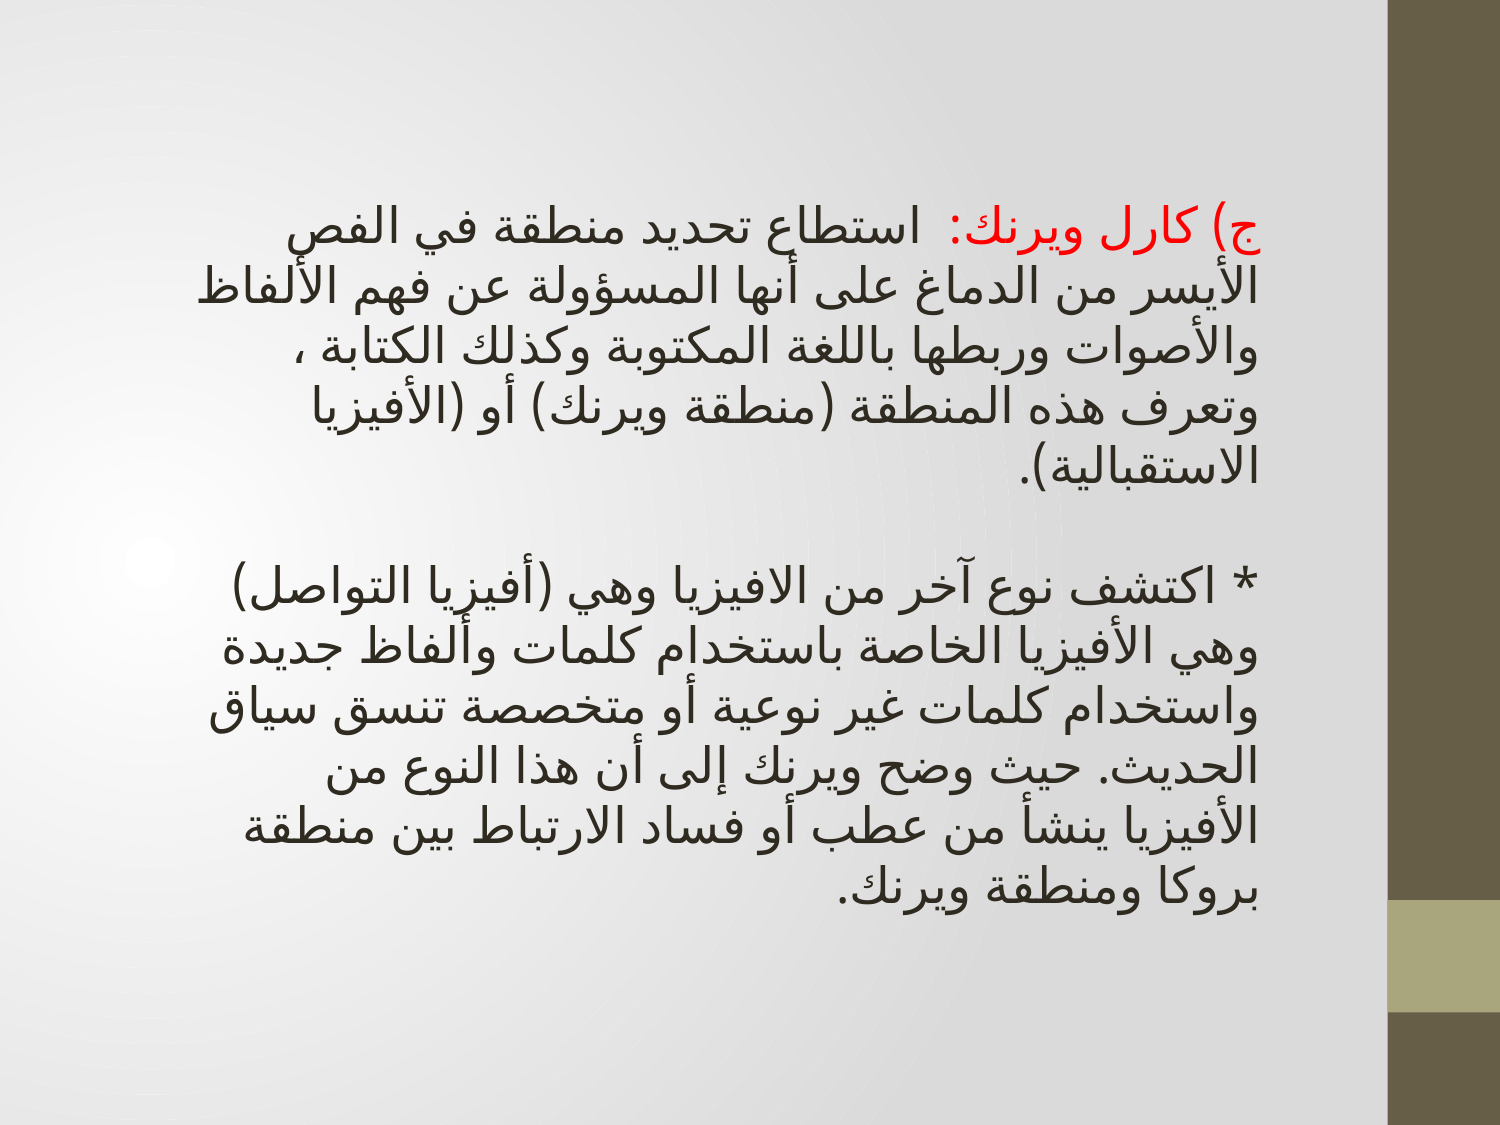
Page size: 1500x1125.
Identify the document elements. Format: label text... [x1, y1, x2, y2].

text_box ج) كارل ويرنك: استطاع تحديد منطقة في الفص الأيسر من الدماغ على أنها المسؤولة عن فهم الألفاظ والأصوات وربطها باللغة المكتوبة وكذلك الكتابة ، وتعرف هذه المنطقة (منطقة ويرنك) أو (الأفيزيا الاستقبالية). * اكتشف نوع آخر من الافيزيا وهي (أفيزيا التواصل) وهي الأفيزيا الخاصة باستخدام كلمات وألفاظ جديدة واستخدام كلمات غير نوعية أو متخصصة تنسق سياق الحديث. حيث وضح ويرنك إلى أن هذا النوع من الأفيزيا ينشأ من عطب أو فساد الارتباط بين منطقة بروكا ومنطقة ويرنك. [159, 186, 1277, 966]
